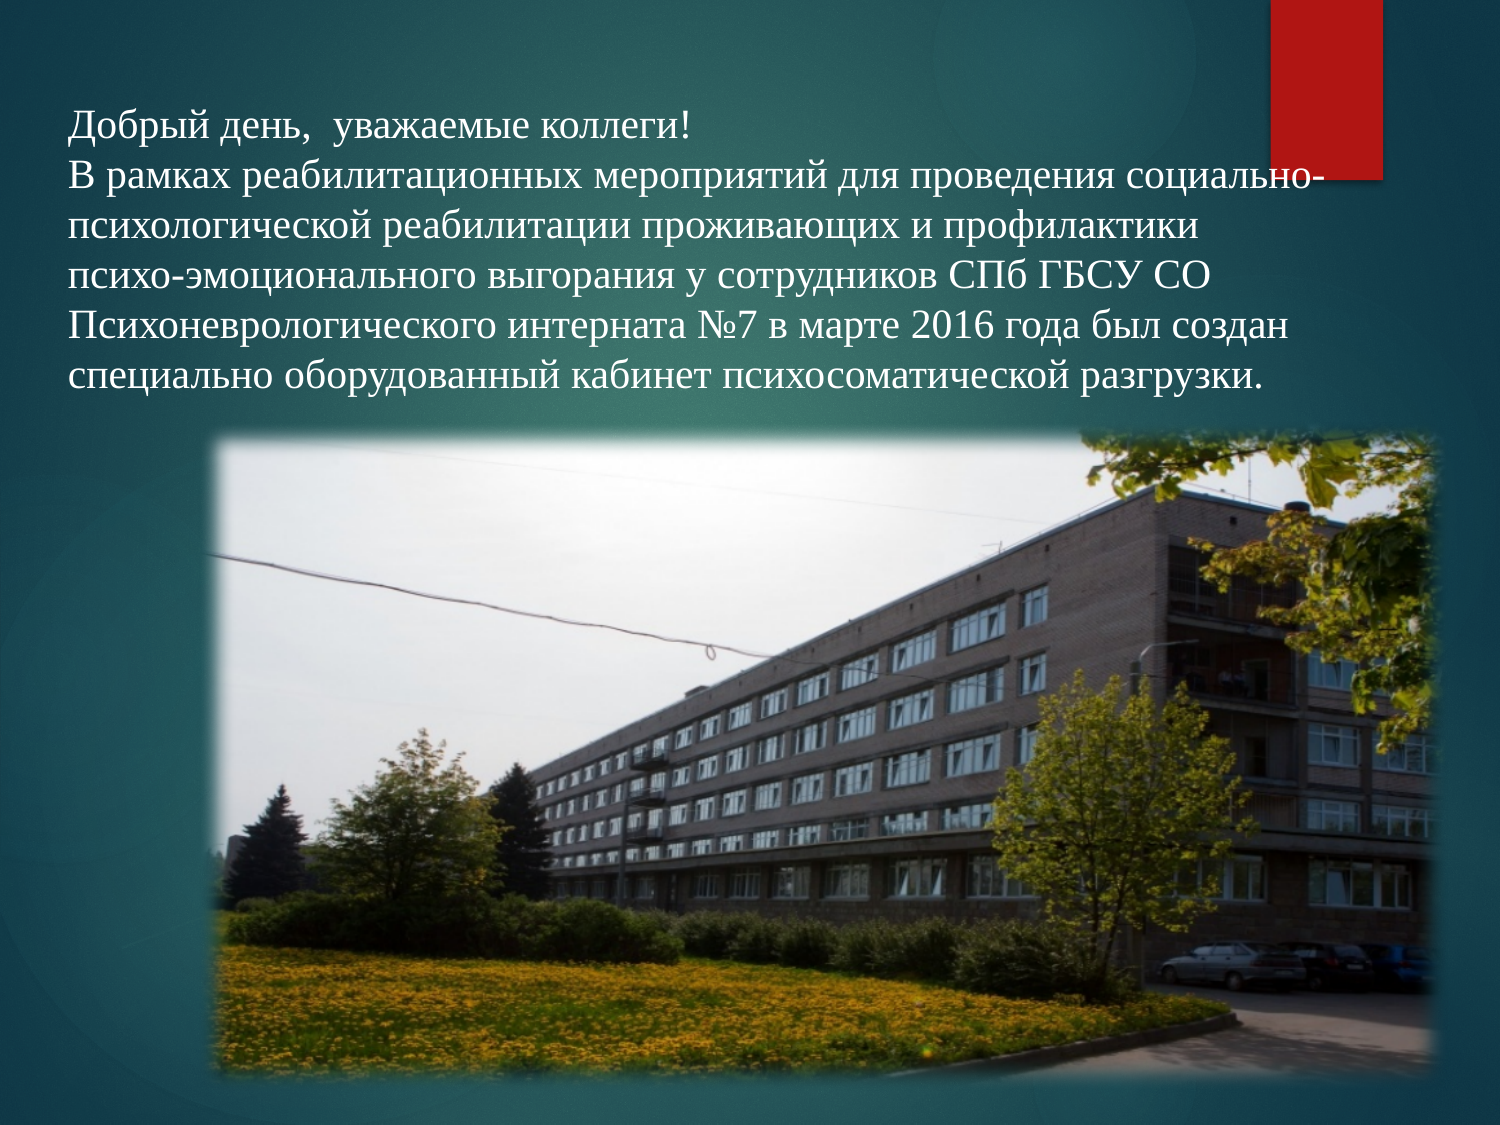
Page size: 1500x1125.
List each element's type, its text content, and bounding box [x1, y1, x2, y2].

picture [198, 422, 1450, 1091]
text_box Добрый день, уважаемые коллеги! В рамках реабилитационных мероприятий для проведения социально-психологической реабилитации проживающих и профилактики психо-эмоционального выгорания у сотрудников СПб ГБСУ СО Психоневрологического интерната №7 в марте 2016 года был создан специально оборудованный кабинет психосоматической разгрузки. [53, 89, 1445, 405]
